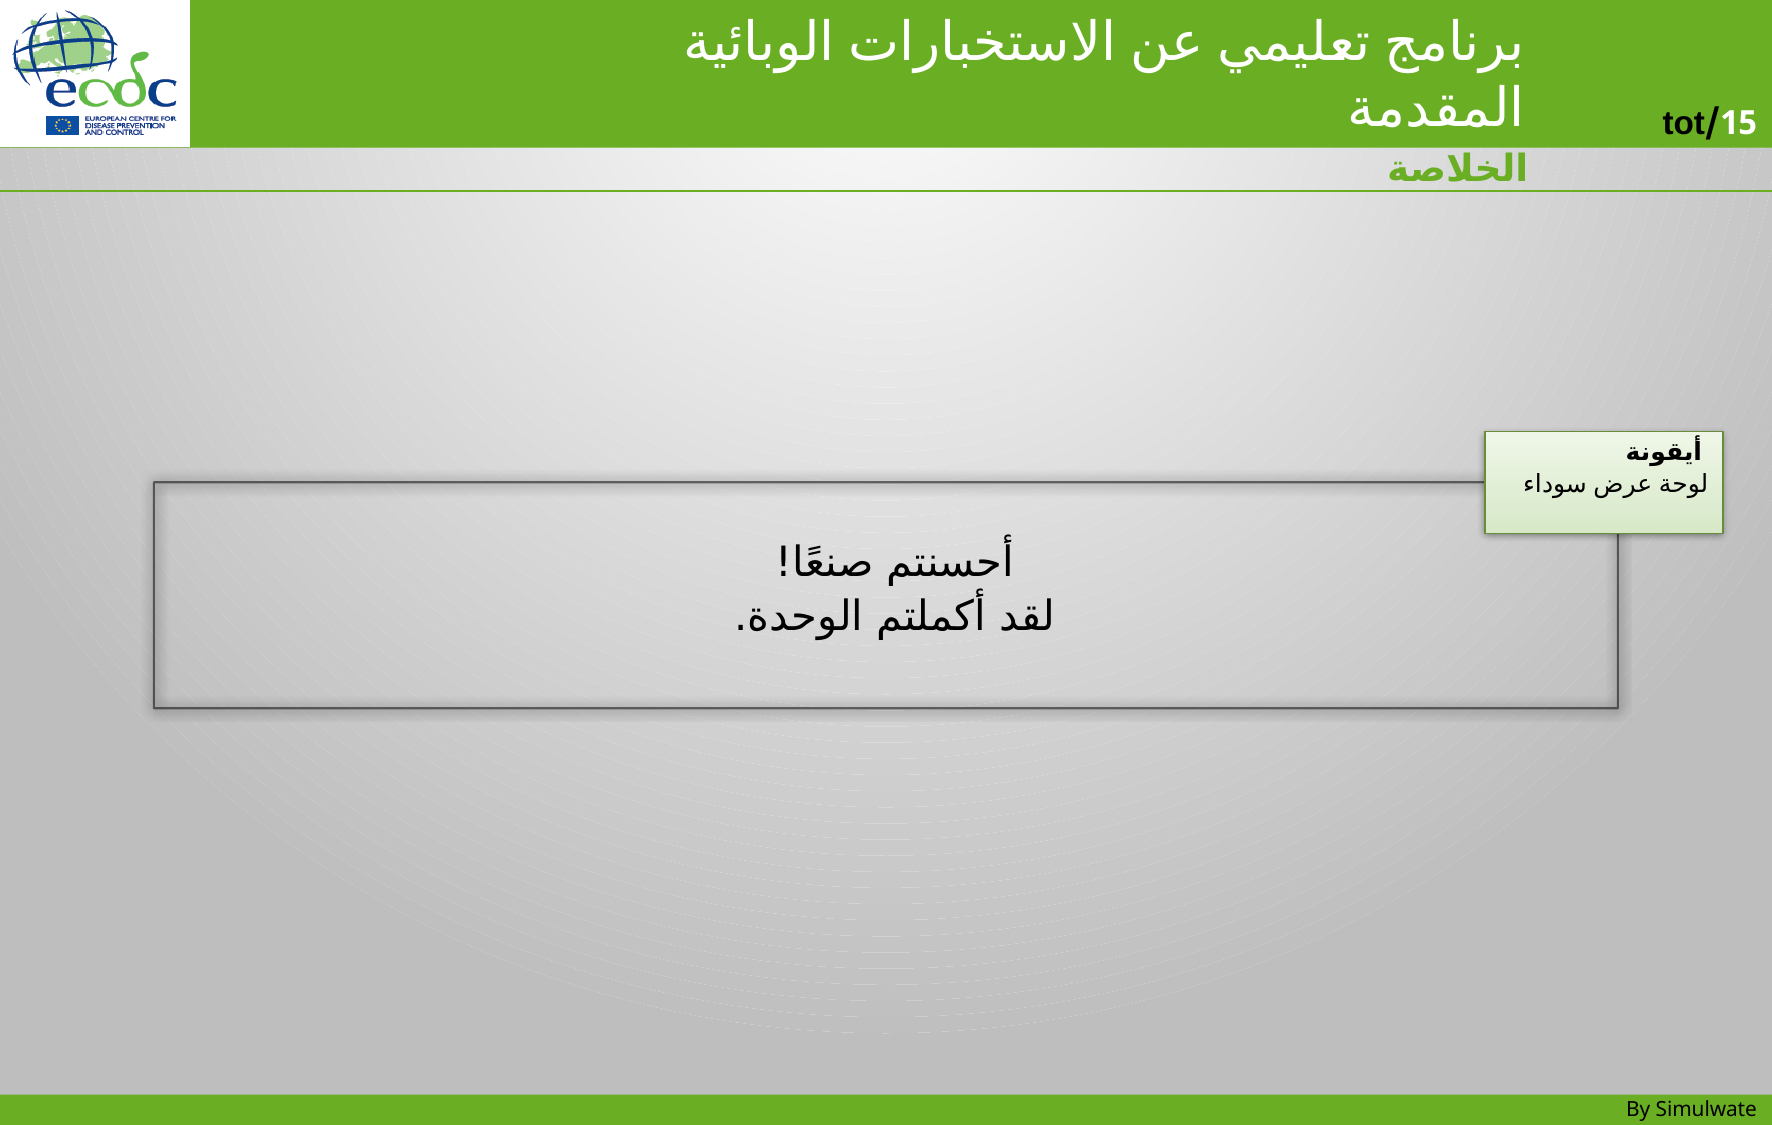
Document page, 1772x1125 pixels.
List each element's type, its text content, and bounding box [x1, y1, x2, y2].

text_box [153, 482, 1618, 709]
text_box أيقونة لوحة عرض سوداء [1484, 431, 1724, 534]
picture [0, 0, 190, 147]
text_box الخلاصة [205, 141, 1543, 198]
